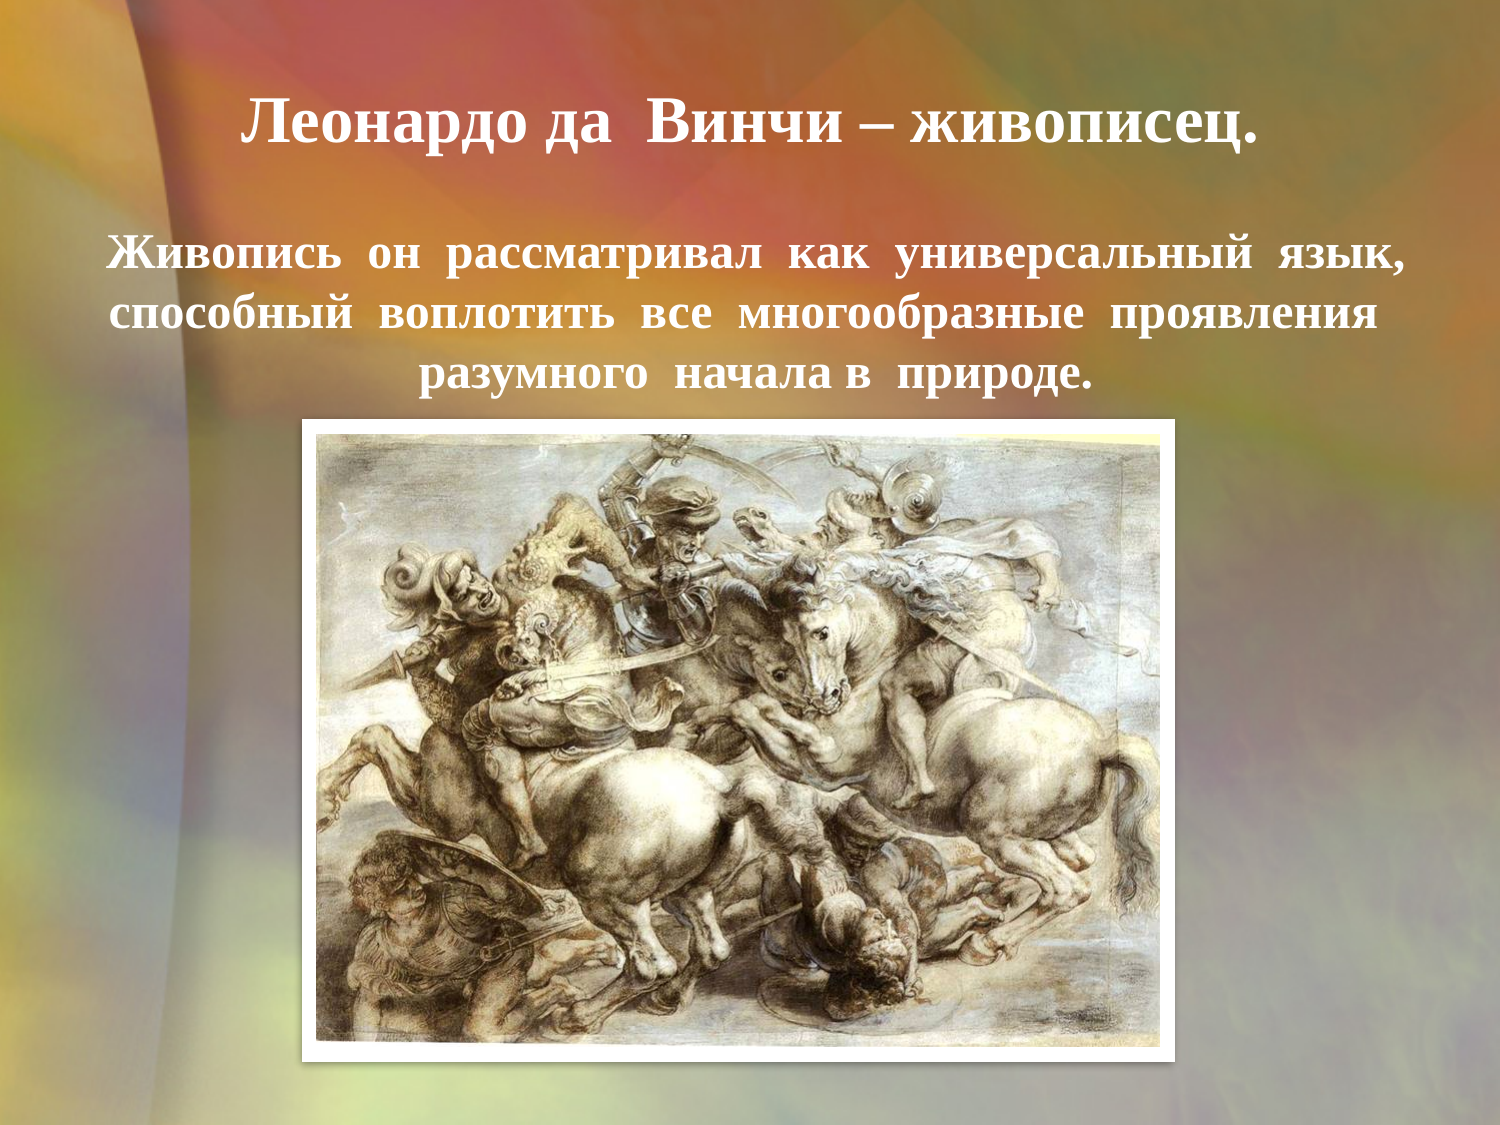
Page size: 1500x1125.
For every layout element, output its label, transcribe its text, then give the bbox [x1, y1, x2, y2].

title Леонардо да Винчи – живописец. [175, 46, 1326, 185]
text_box Живопись он рассматривал как универсальный язык, способный воплотить все многообразные проявления разумного начала в природе. [70, 210, 1442, 406]
picture [0, 0, 1500, 1125]
